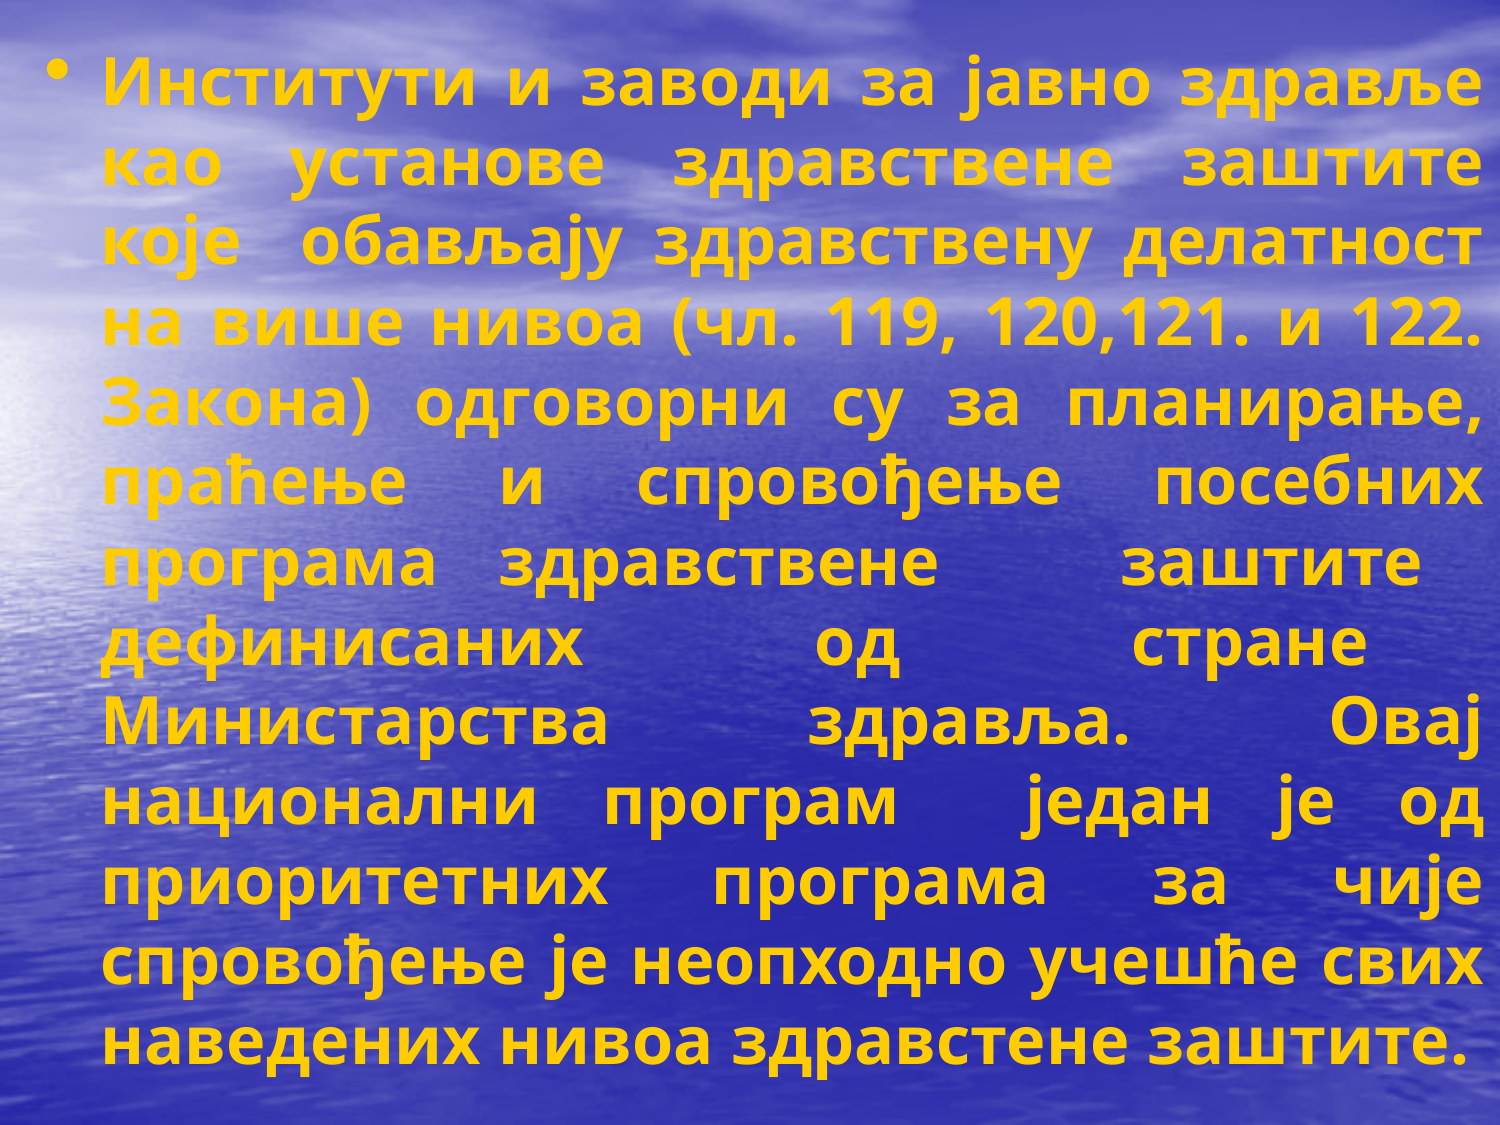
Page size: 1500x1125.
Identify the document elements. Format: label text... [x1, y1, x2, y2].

list Институти и заводи за јавно здравље као установе здравствене заштите које обављају здравствену делатност на више нивоа (чл. 119, 120,121. и 122. Закона) одговорни су за планирање, праћење и спровођење посебних програма здравствене заштите дефинисаних од стране Министарства здравља. Овај национални програм један је од приоритетних програма за чије спровођење је неопходно учешће свих наведених нивоа здравстене заштите. [29, 30, 1500, 1125]
